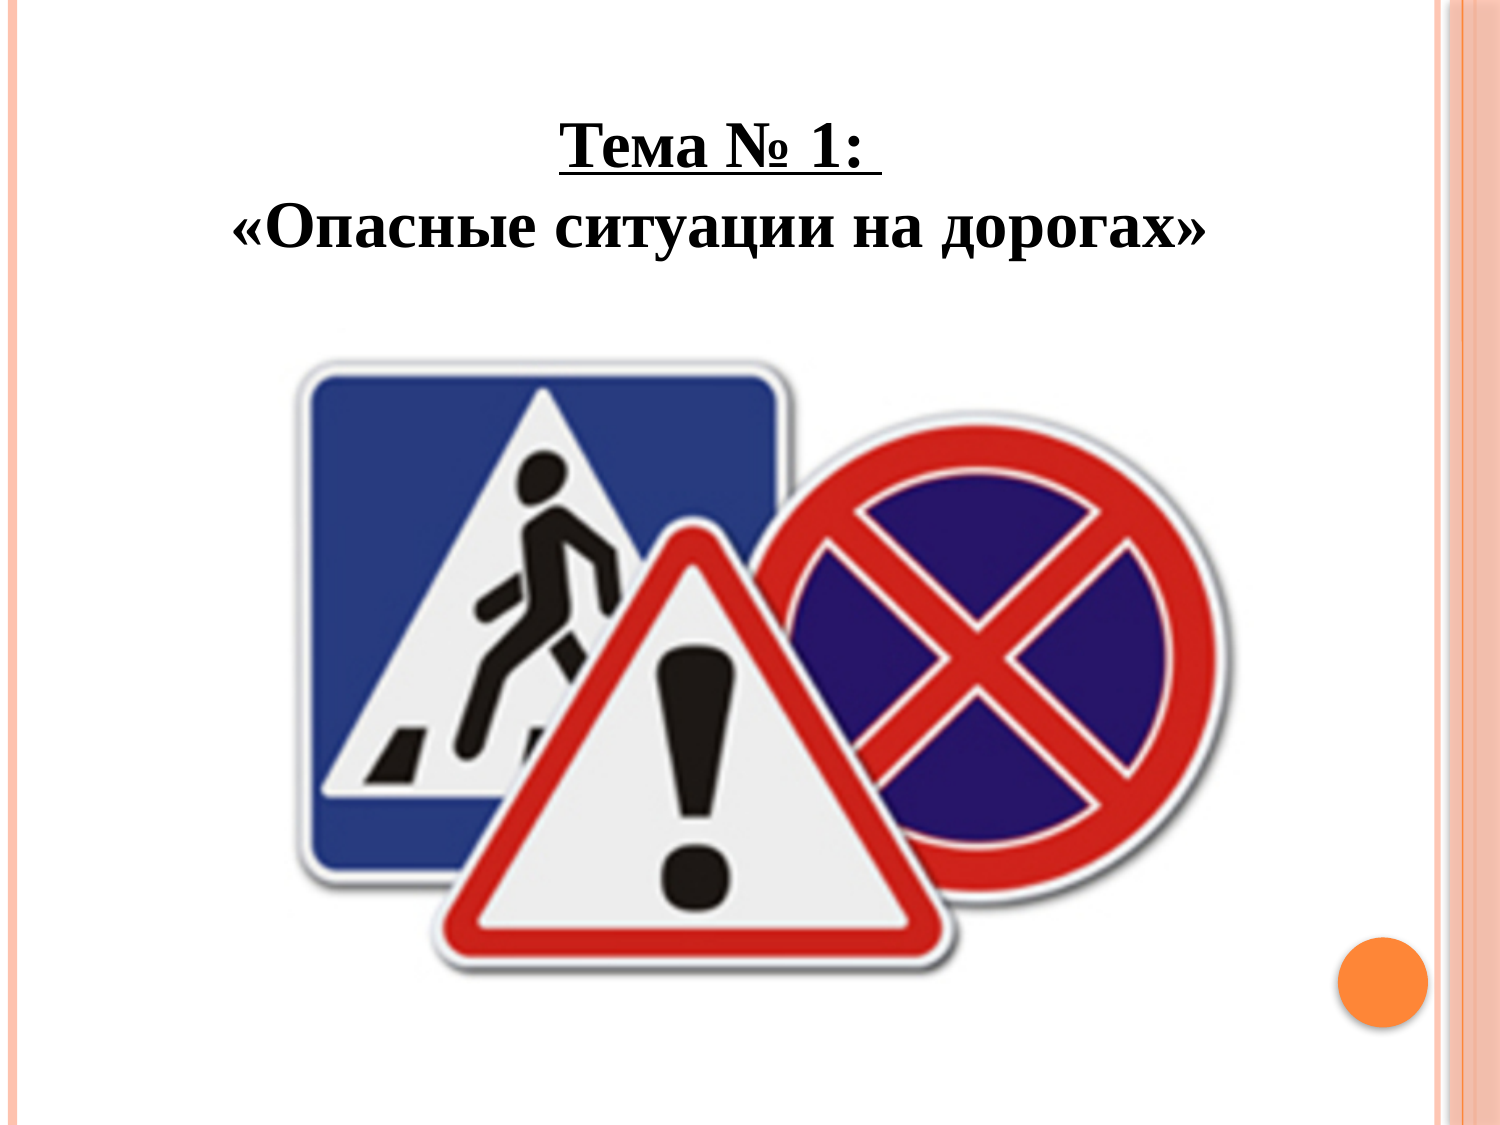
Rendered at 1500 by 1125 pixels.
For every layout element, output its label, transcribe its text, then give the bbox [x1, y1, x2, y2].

picture [245, 327, 1278, 1020]
text_box Тема № 1: «Опасные ситуации на дорогах» [93, 93, 1348, 269]
